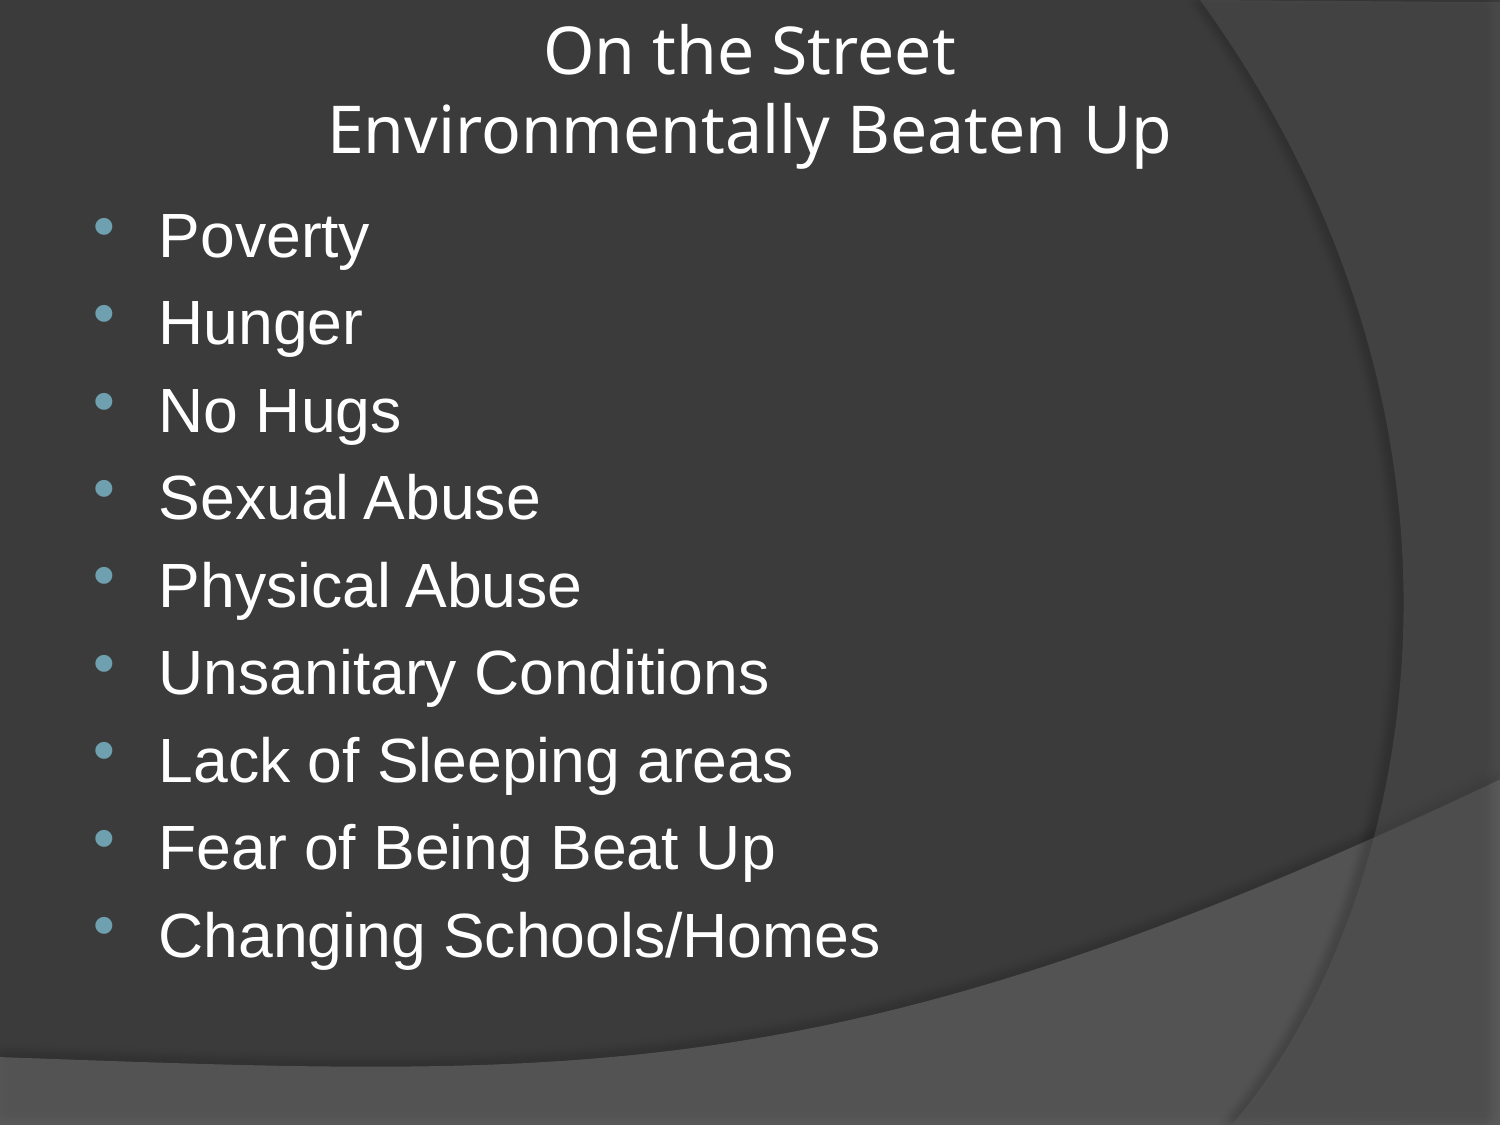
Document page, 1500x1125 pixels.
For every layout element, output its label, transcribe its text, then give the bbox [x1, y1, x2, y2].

title On the Street Environmentally Beaten Up [75, 0, 1425, 175]
list Poverty Hunger No Hugs Sexual Abuse Physical Abuse Unsanitary Conditions Lack of Sleeping areas Fear of Being Beat Up Changing Schools/Homes [75, 187, 1425, 1088]
